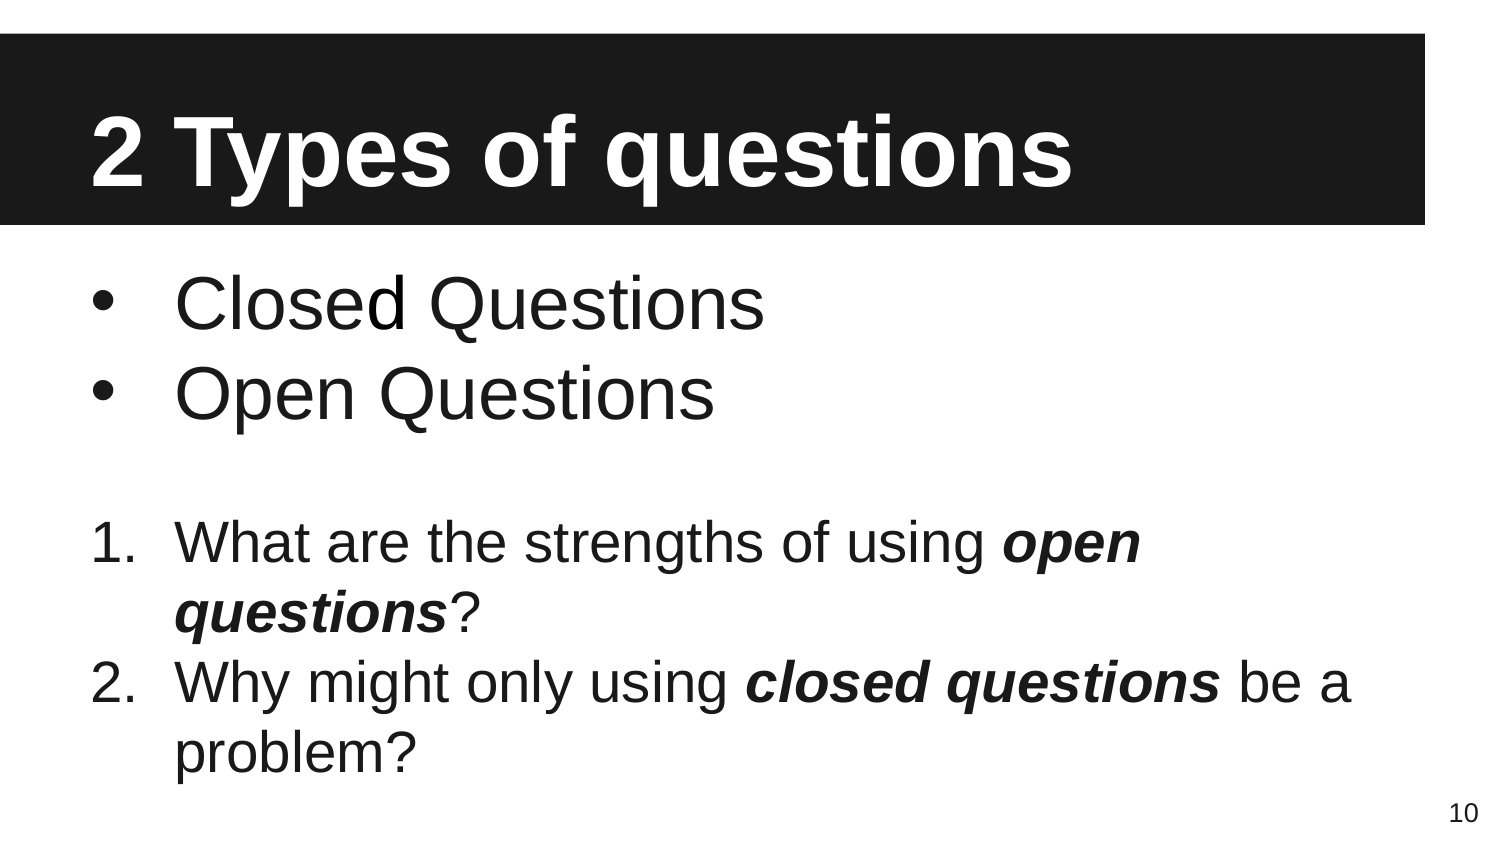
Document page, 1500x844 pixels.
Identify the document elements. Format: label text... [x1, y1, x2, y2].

title 2 Types of questions [75, 33, 1425, 221]
slide_number 10 [1403, 779, 1494, 844]
list Closed Questions Open Questions What are the strengths of using open questions? Why might only using closed questions be a problem? [75, 239, 1425, 808]
